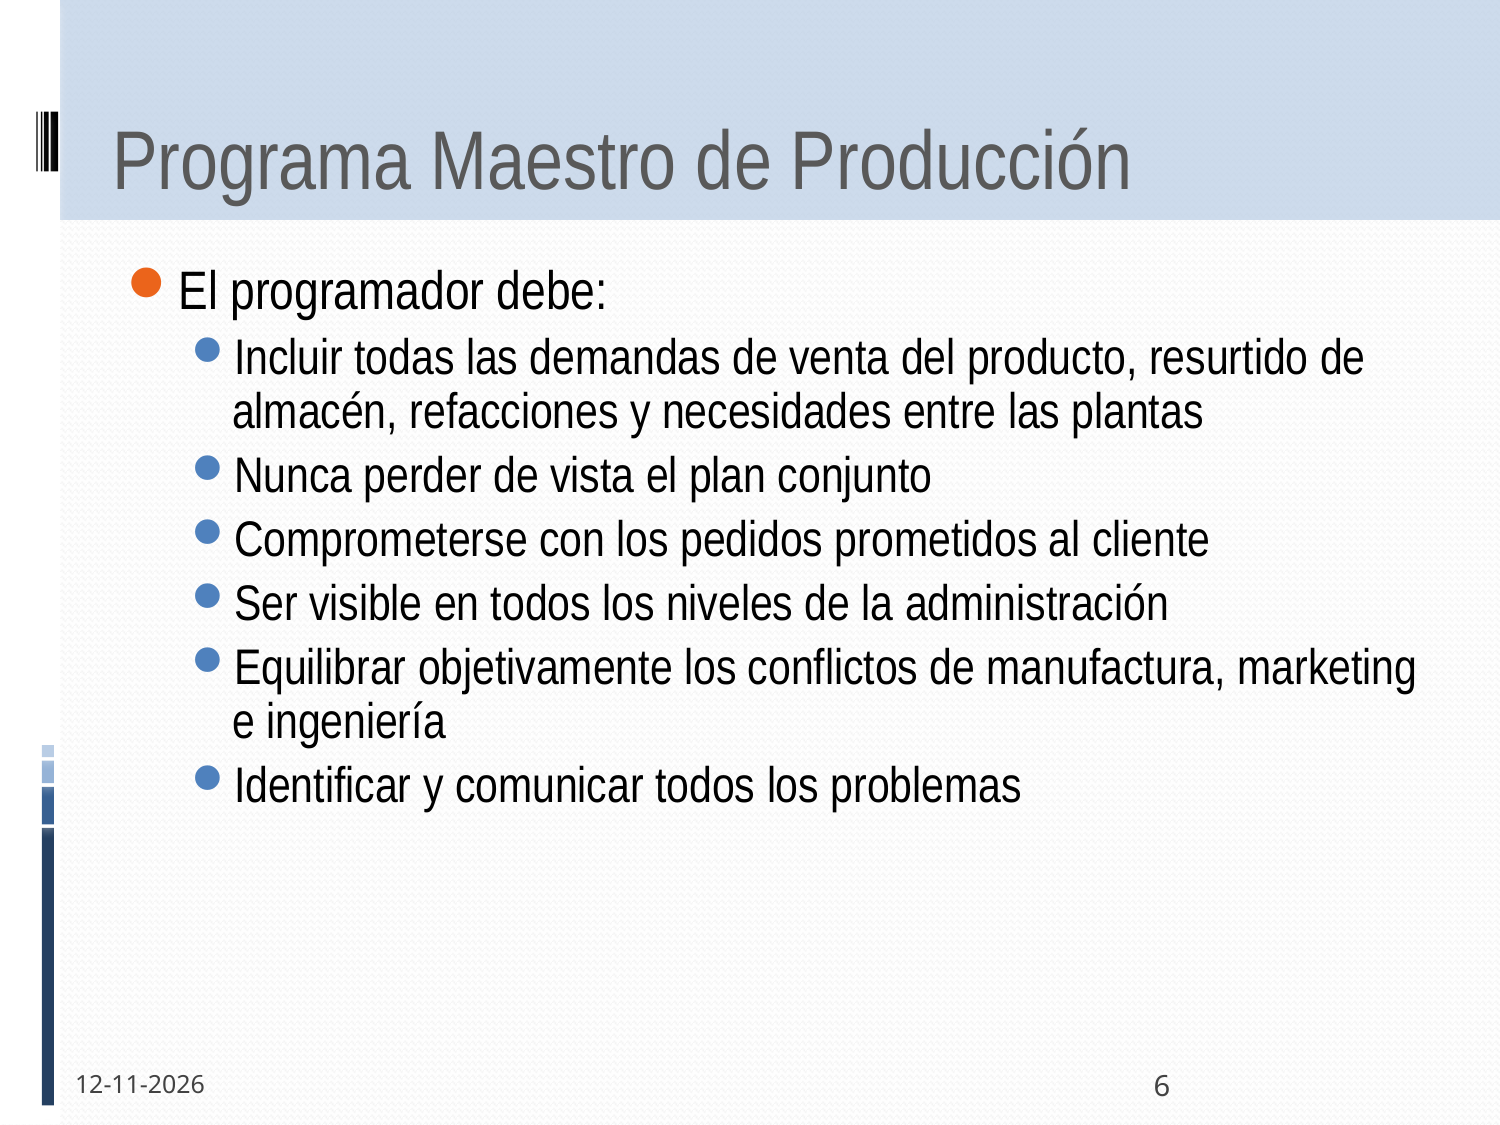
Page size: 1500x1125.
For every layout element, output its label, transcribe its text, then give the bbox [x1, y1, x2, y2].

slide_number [75, 1042, 243, 1103]
title Programa Maestro de Producción [111, 18, 1436, 207]
list El programador debe: Incluir todas las demandas de venta del producto, resurtido de almacén, refacciones y necesidades entre las plantas Nunca perder de vista el plan conjunto Comprometerse con los pedidos prometidos al cliente Ser visible en todos los niveles de la administración Equilibrar objetivamente los conflictos de manufactura, marketing e ingeniería Identificar y comunicar todos los problemas [111, 255, 1436, 1038]
slide_number 6 [1045, 1046, 1171, 1107]
